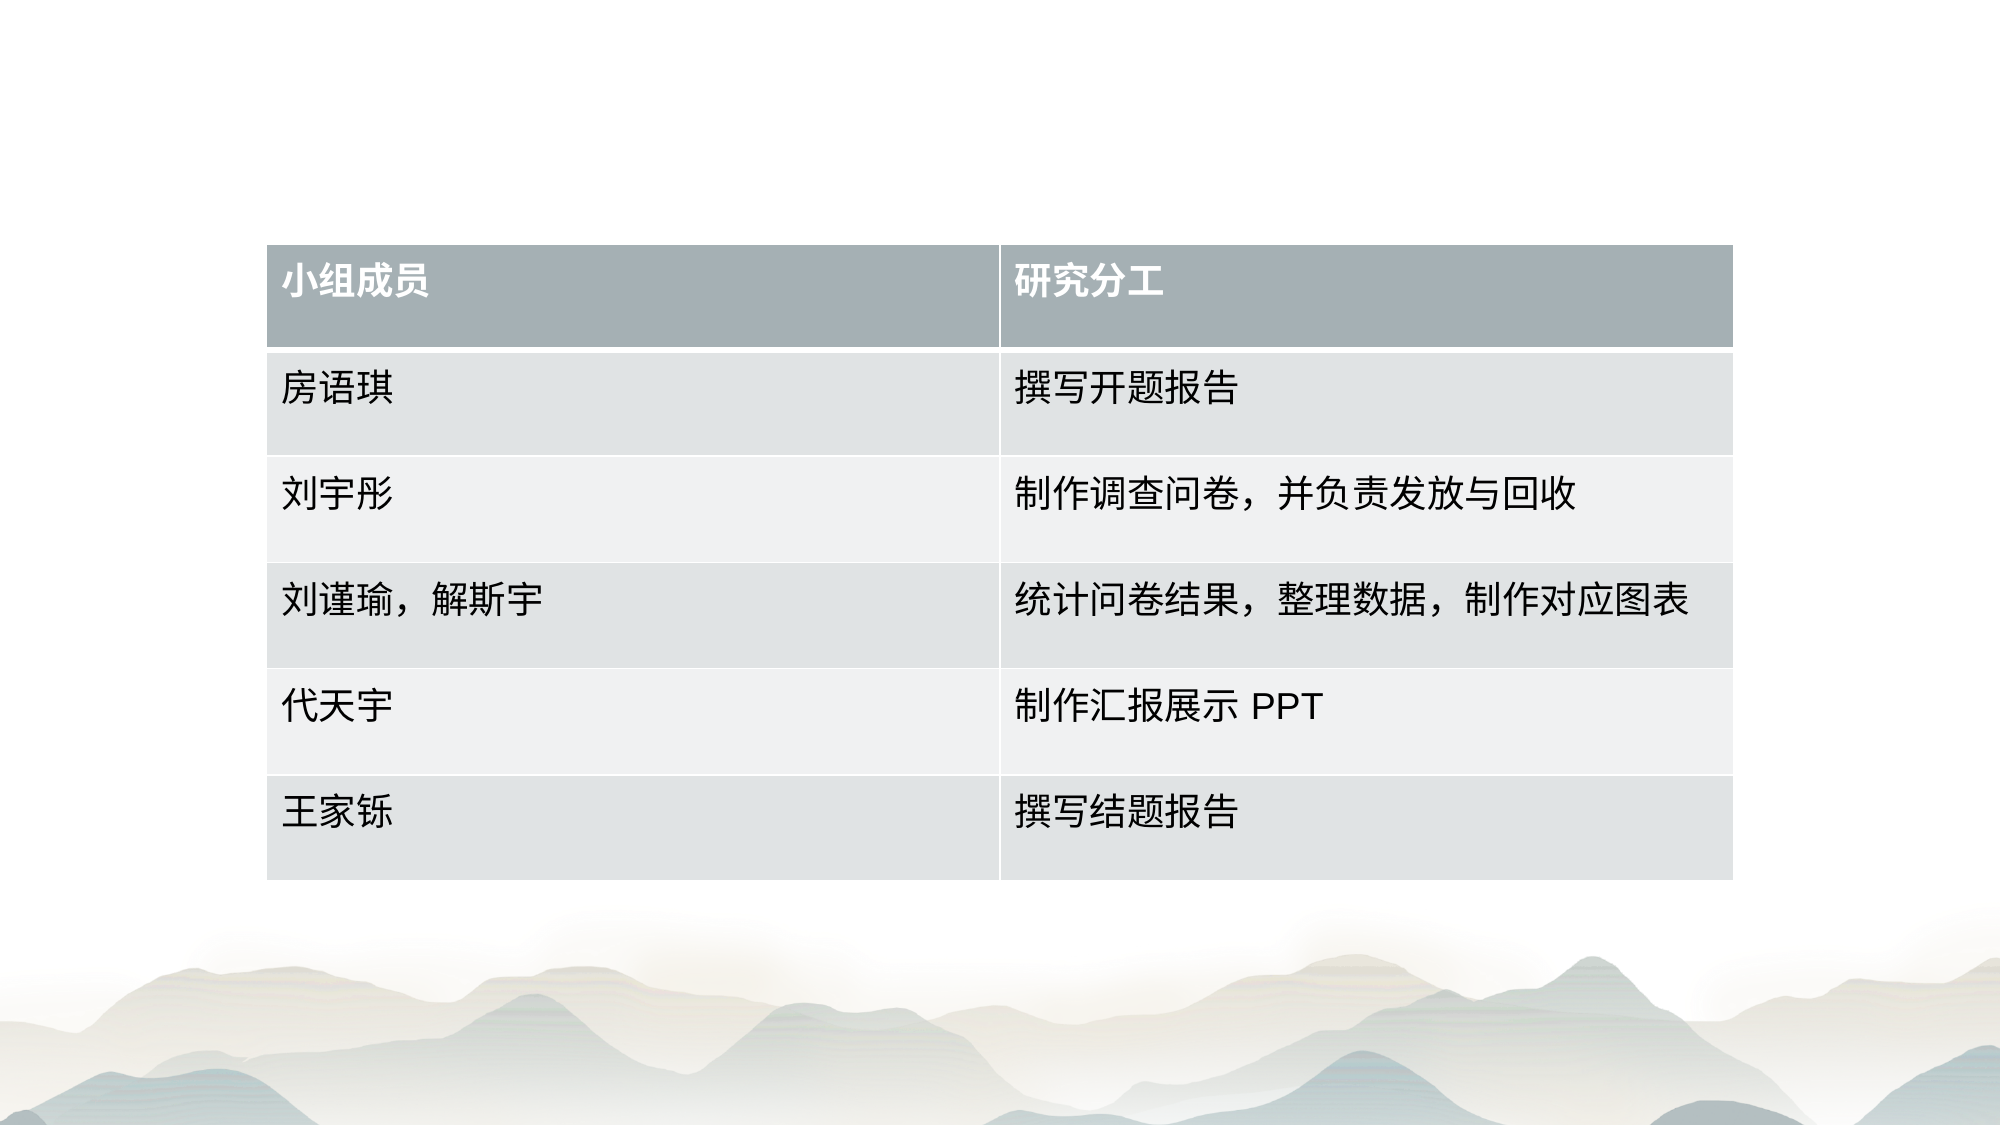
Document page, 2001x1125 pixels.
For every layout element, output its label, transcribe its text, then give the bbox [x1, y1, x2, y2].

table_cell 房语琪 [267, 353, 999, 455]
table_cell 刘宇彤 [267, 457, 999, 562]
table_cell 代天宇 [267, 669, 999, 774]
table_header 研究分工 [1001, 245, 1733, 347]
picture [0, 420, 2000, 1125]
table_cell 王家铄 [267, 776, 999, 880]
table_header 小组成员 [267, 245, 999, 347]
table_cell 制作汇报展示PPT [1001, 669, 1733, 774]
table_cell 撰写结题报告 [1001, 776, 1733, 880]
table_cell 撰写开题报告 [1001, 353, 1733, 455]
table_cell 刘谨瑜，解斯宇 [267, 563, 999, 668]
table_cell 制作调查问卷，并负责发放与回收 [1001, 457, 1733, 562]
table_cell 统计问卷结果，整理数据，制作对应图表 [1001, 563, 1733, 668]
